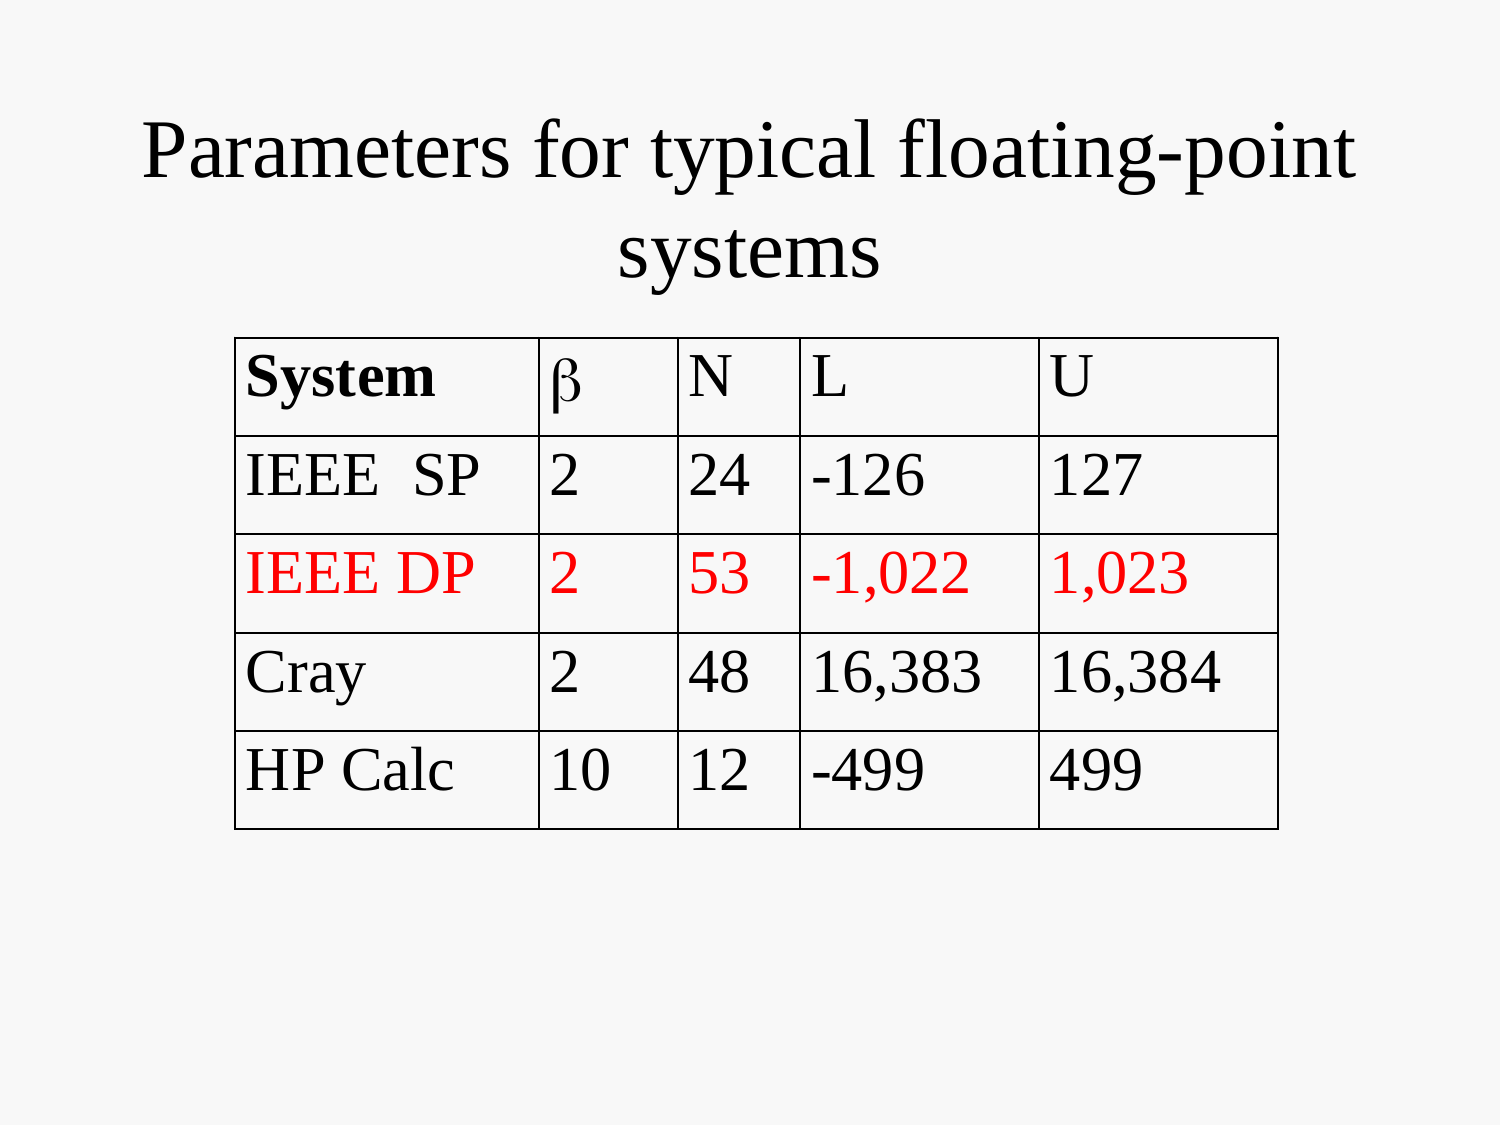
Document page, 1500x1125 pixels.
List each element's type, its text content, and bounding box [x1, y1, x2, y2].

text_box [220, 336, 1388, 1008]
title Parameters for typical floating-point systems [112, 99, 1388, 288]
